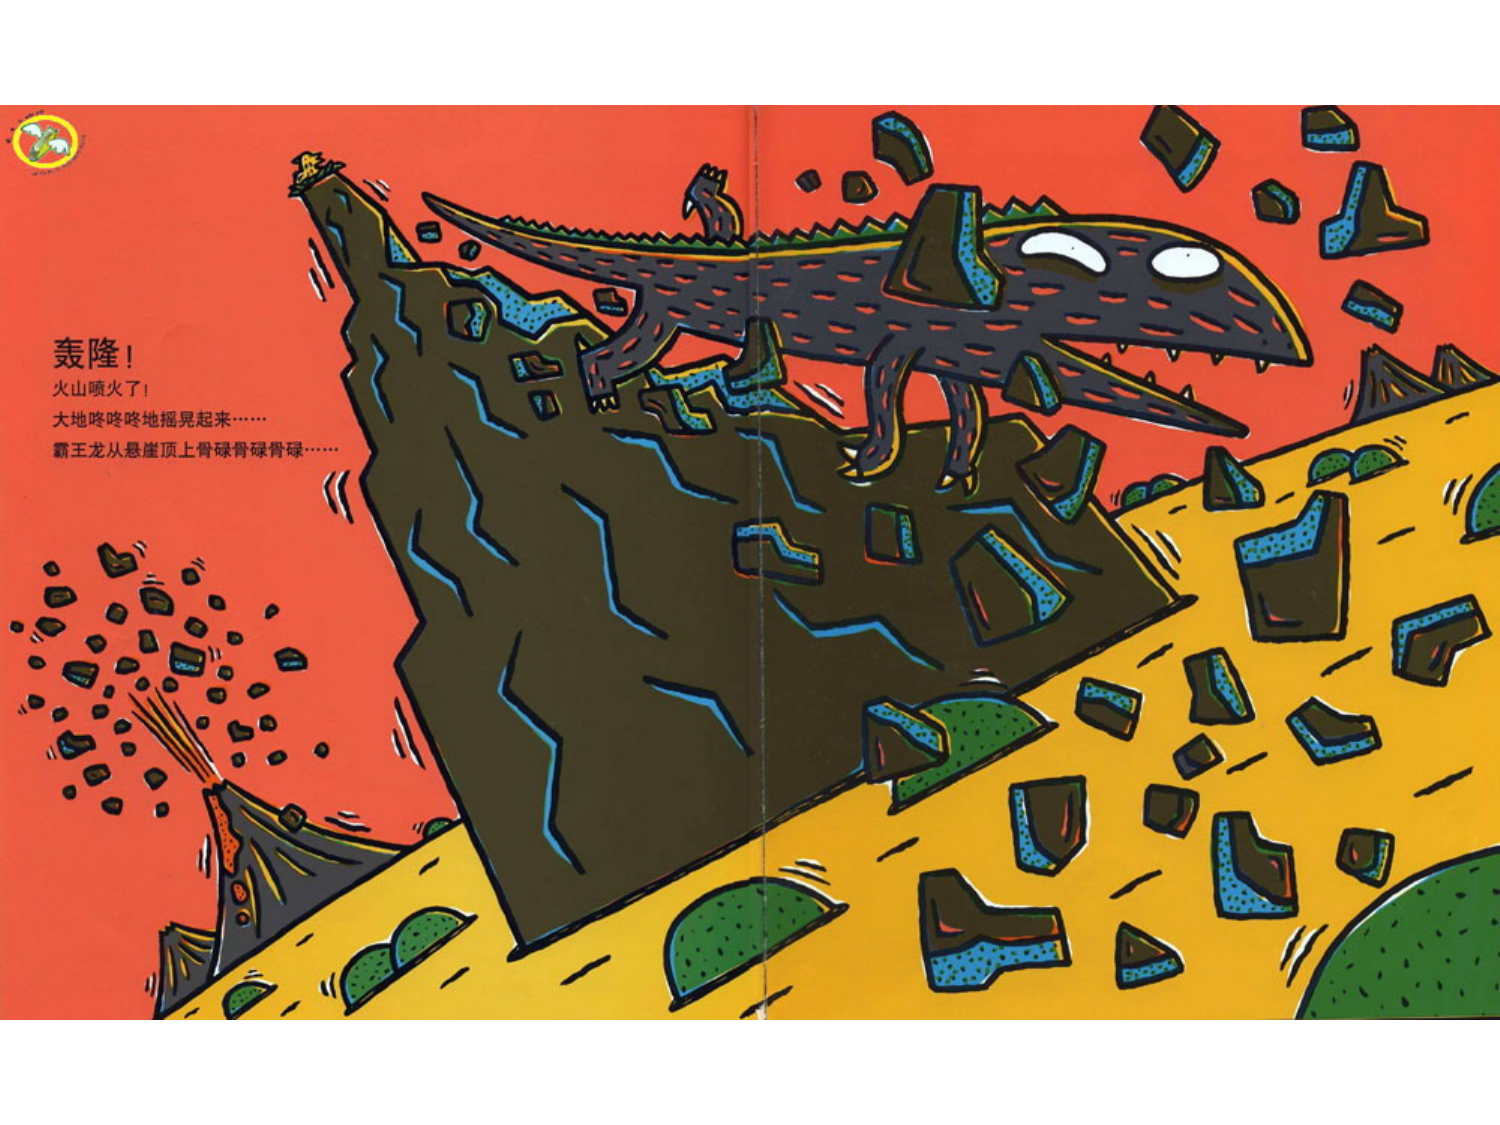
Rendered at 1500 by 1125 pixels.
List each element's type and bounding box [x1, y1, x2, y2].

picture [0, 105, 1500, 1020]
